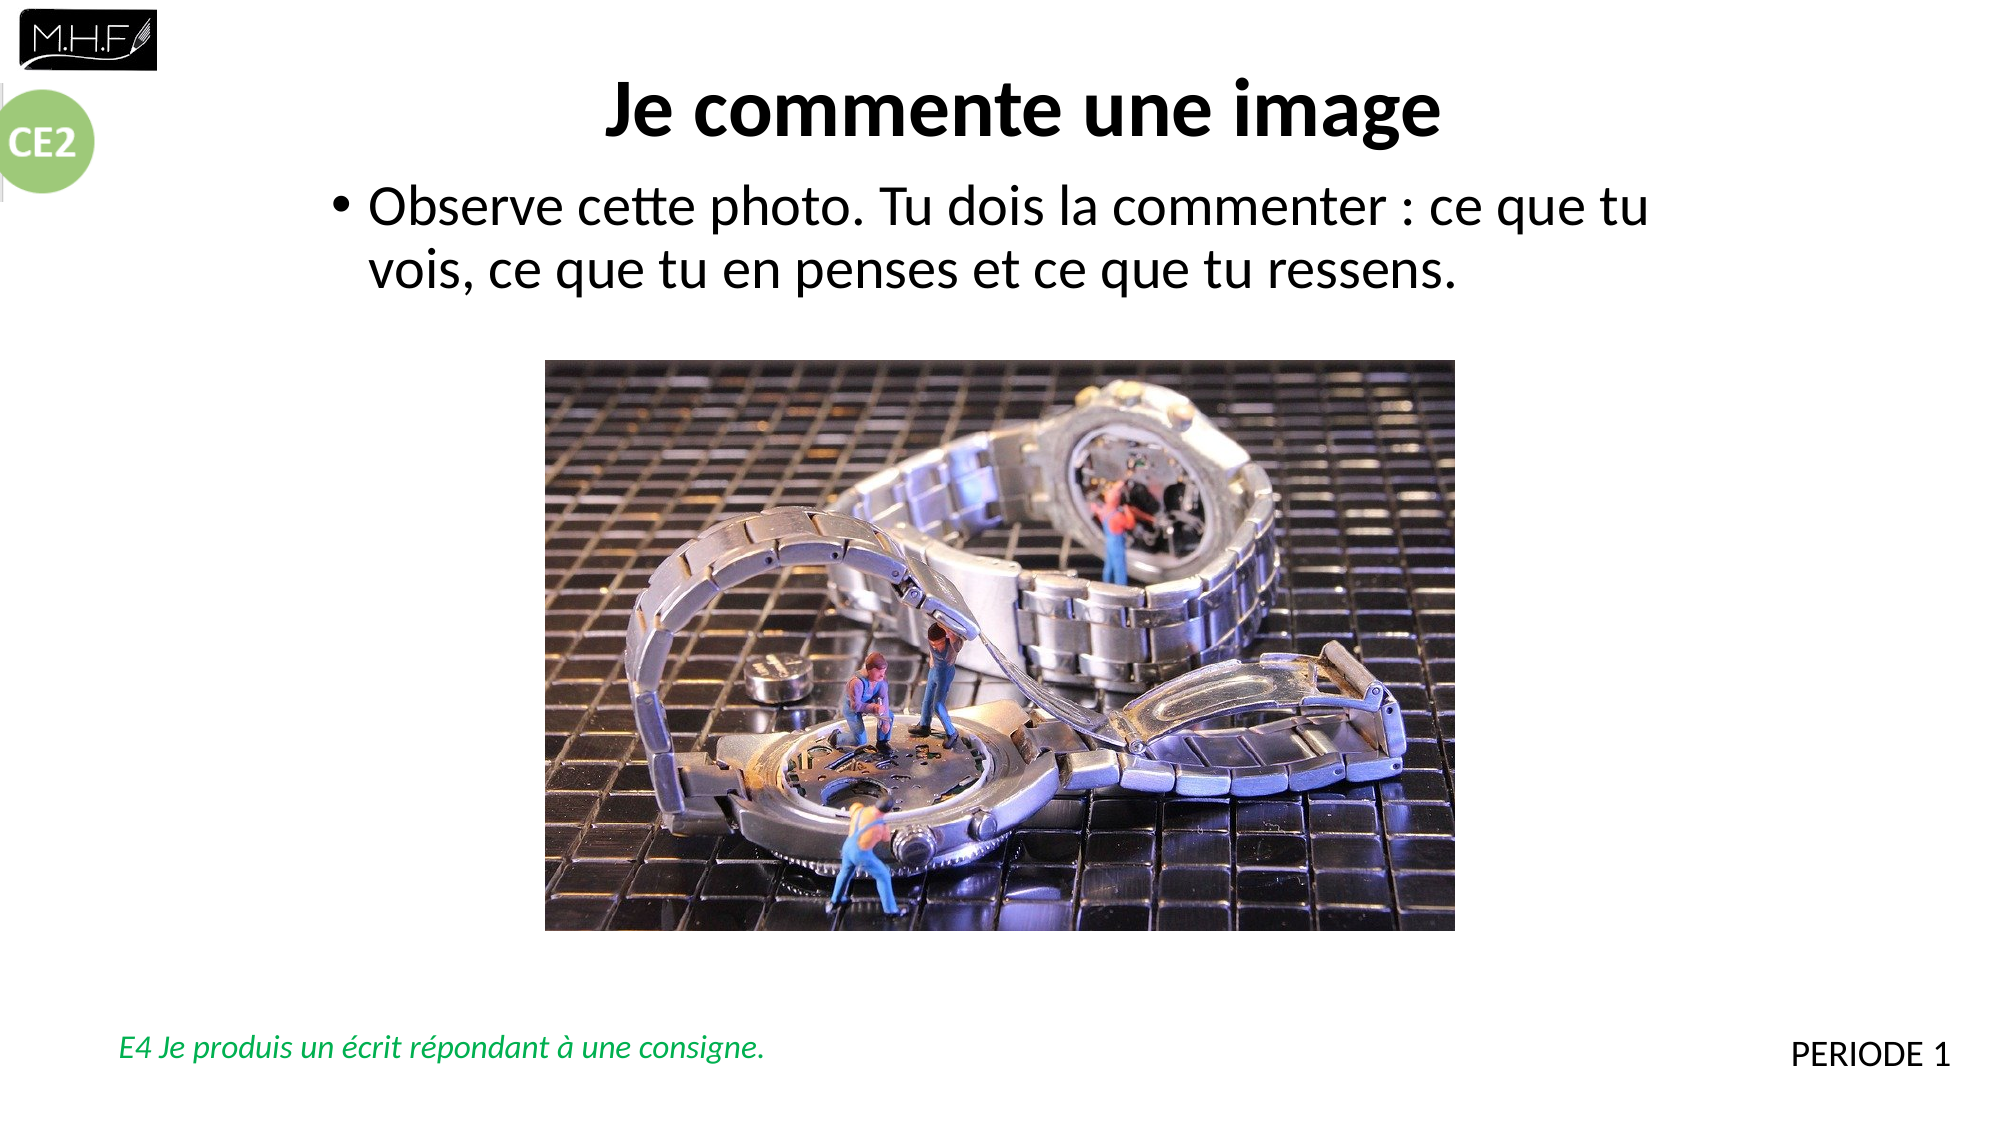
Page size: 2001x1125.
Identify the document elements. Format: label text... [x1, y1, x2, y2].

title Je commente une image [590, 40, 1497, 167]
picture [545, 360, 1455, 931]
text_box E4 Je produis un écrit répondant à une consigne. [103, 1021, 1297, 1112]
list Observe cette photo. Tu dois la commenter : ce que tu vois, ce que tu en penses et ce que tu ressens. [316, 167, 1684, 324]
picture [16, 7, 157, 74]
text_box PERIODE 1 [1362, 1021, 1967, 1082]
picture [0, 82, 101, 202]
